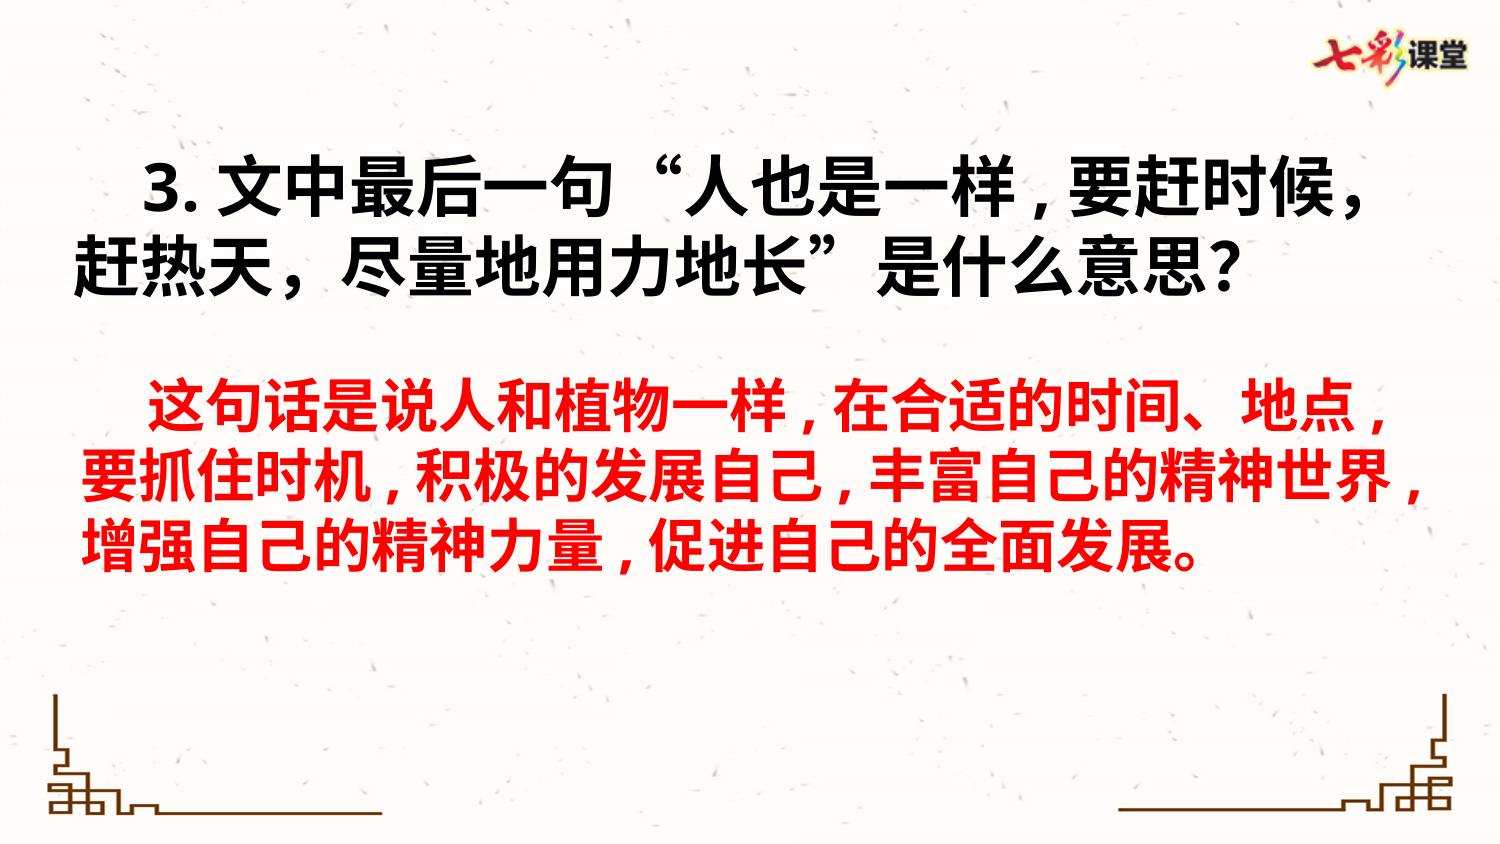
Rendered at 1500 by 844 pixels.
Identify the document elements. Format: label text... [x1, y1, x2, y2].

text_box 这句话是说人和植物一样,在合适的时间、地点,要抓住时机,积极的发展自己,丰富自己的精神世界,增强自己的精神力量,促进自己的全面发展。 [65, 362, 1422, 587]
text_box 3.文中最后一句“人也是一样,要赶时候，赶热天，尽量地用力地长”是什么意思？ [59, 137, 1414, 312]
picture [0, 0, 1500, 844]
